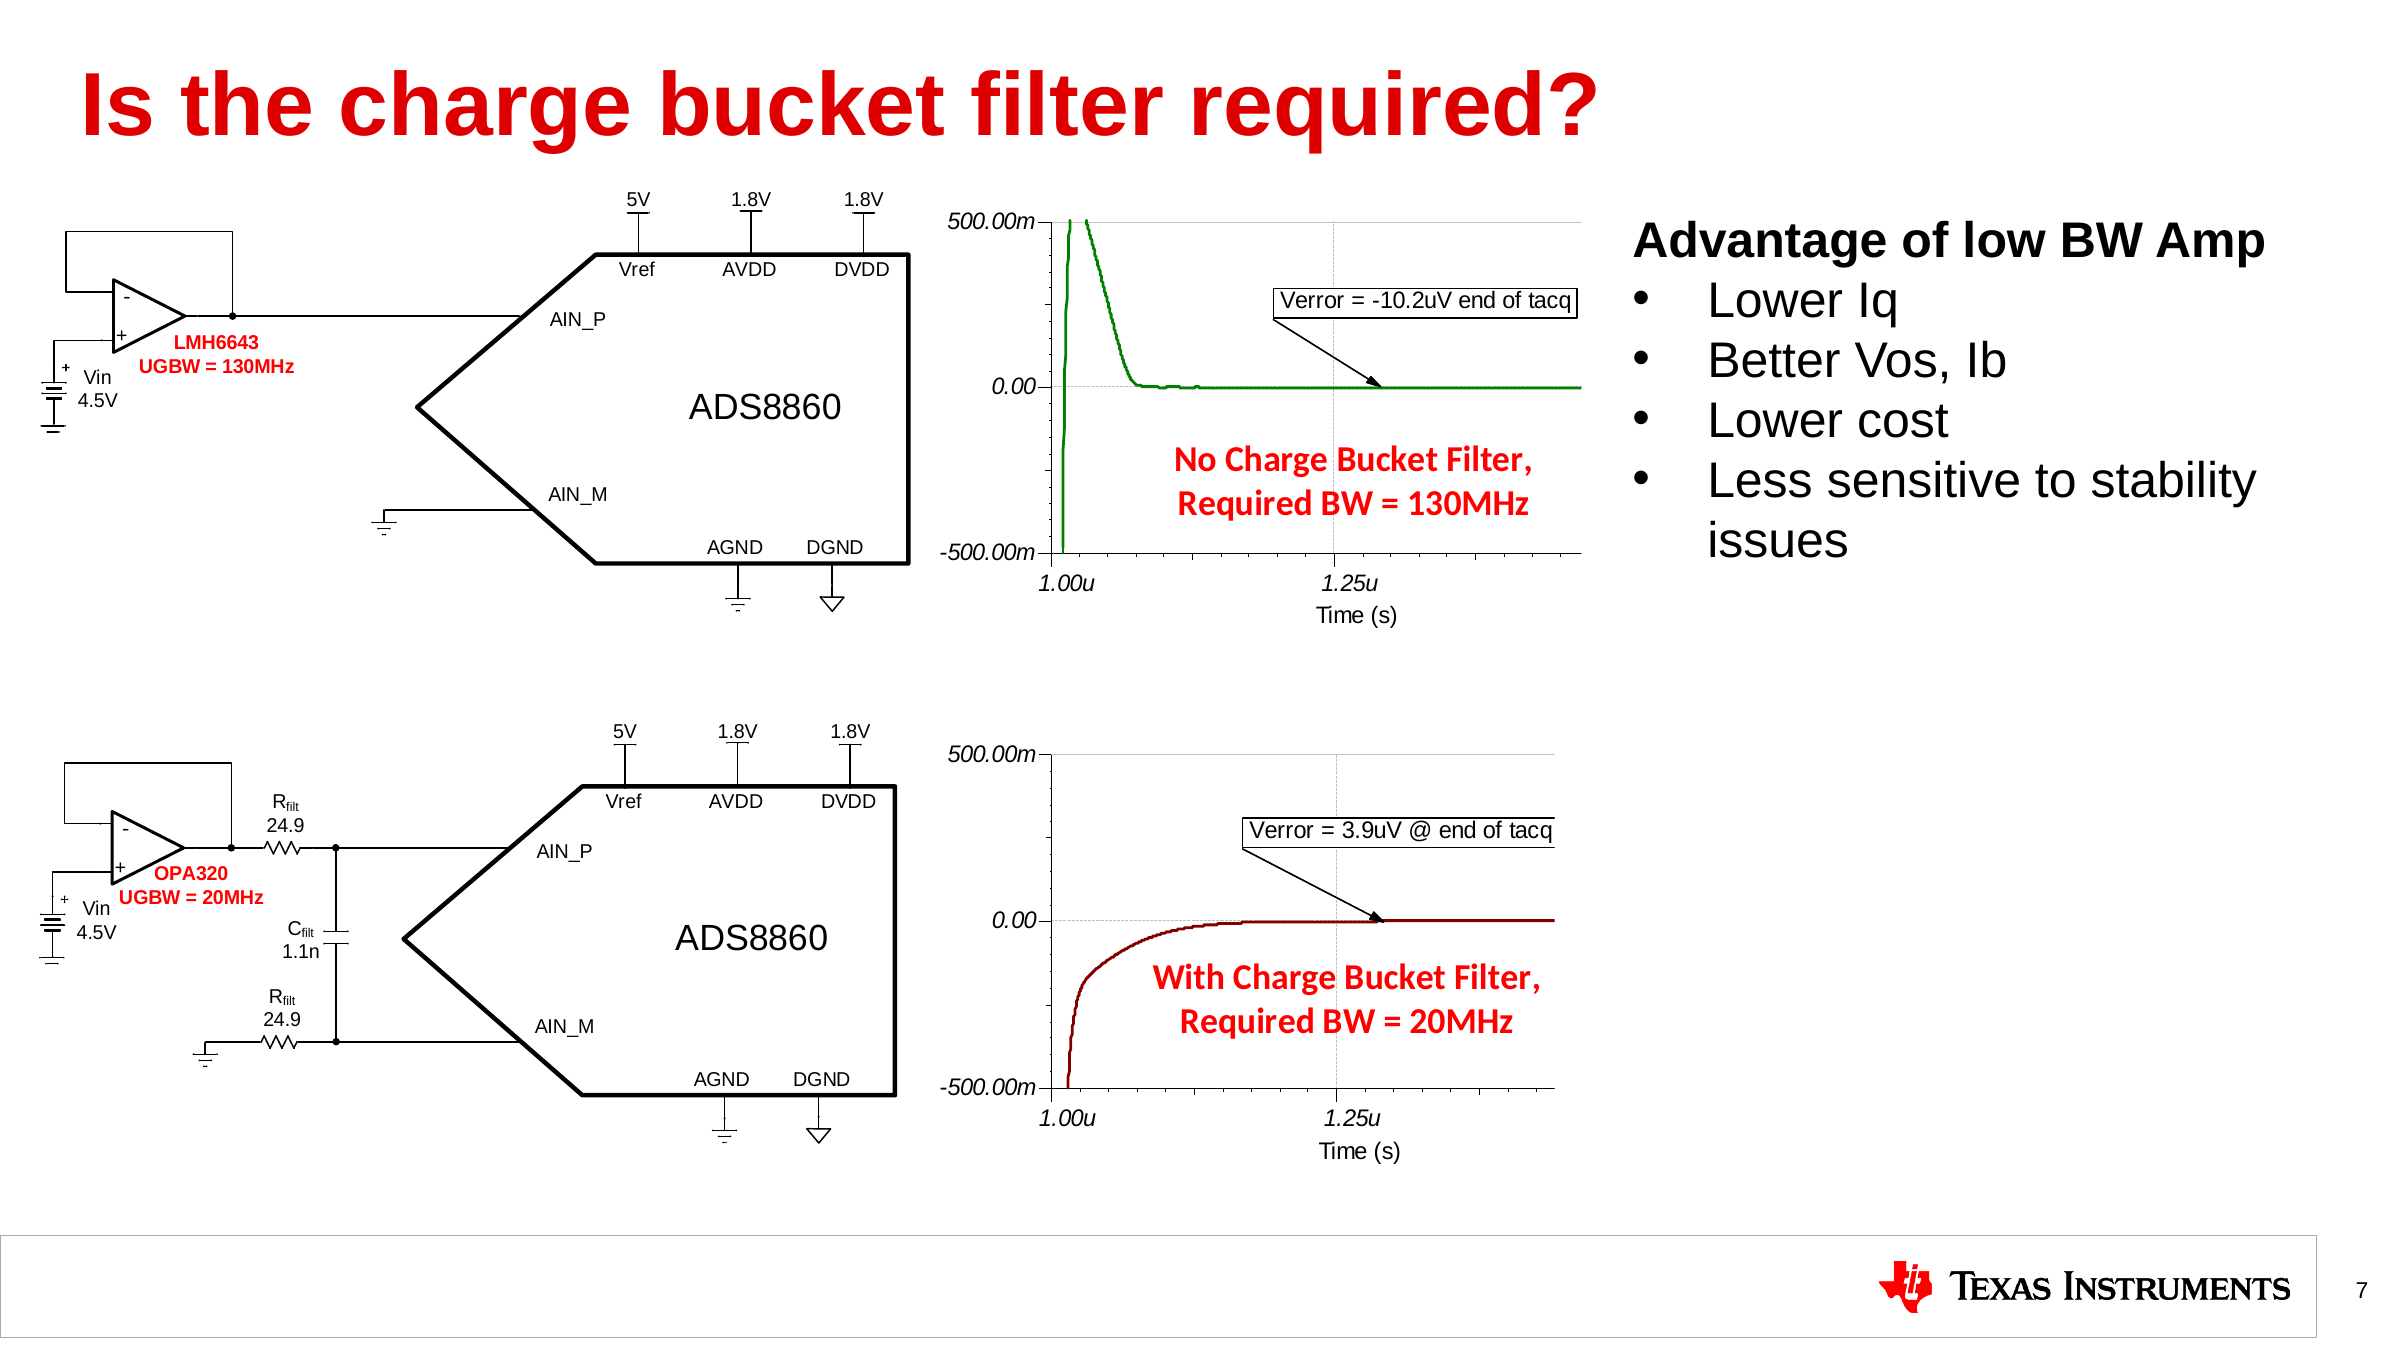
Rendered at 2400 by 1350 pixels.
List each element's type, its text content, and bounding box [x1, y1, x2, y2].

picture [1879, 1261, 2290, 1265]
title Is the charge bucket filter required? [60, 27, 2282, 189]
slide_number 7 [1828, 1265, 2389, 1307]
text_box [37, 187, 1601, 1184]
text_box Advantage of low BW Amp Lower Iq Better Vos, Ib Lower cost Less sensitive to stability issues [1617, 199, 2380, 575]
picture [1879, 1307, 2290, 1313]
